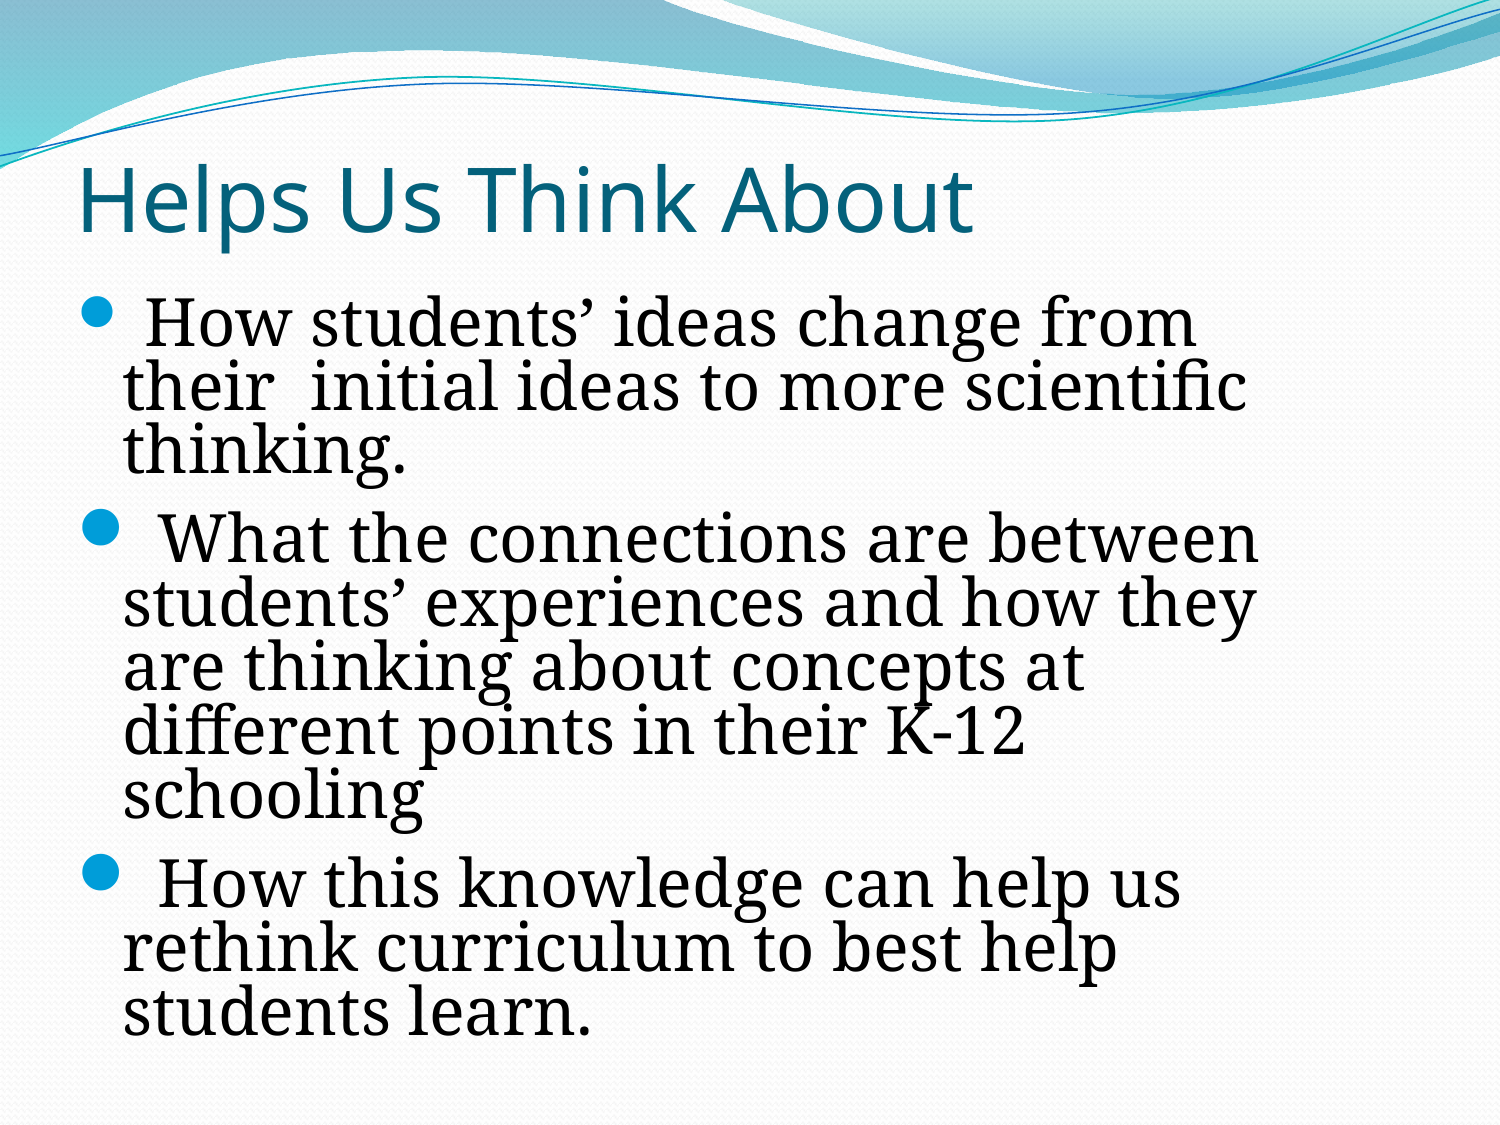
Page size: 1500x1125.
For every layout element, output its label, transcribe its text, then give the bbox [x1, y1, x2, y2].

title Helps Us Think About [75, 62, 1150, 250]
text_box How students’ ideas change from their initial ideas to more scientific thinking. What the connections are between students’ experiences and how they are thinking about concepts at different points in their K-12 schooling How this knowledge can help us rethink curriculum to best help students learn. [62, 287, 1358, 1056]
